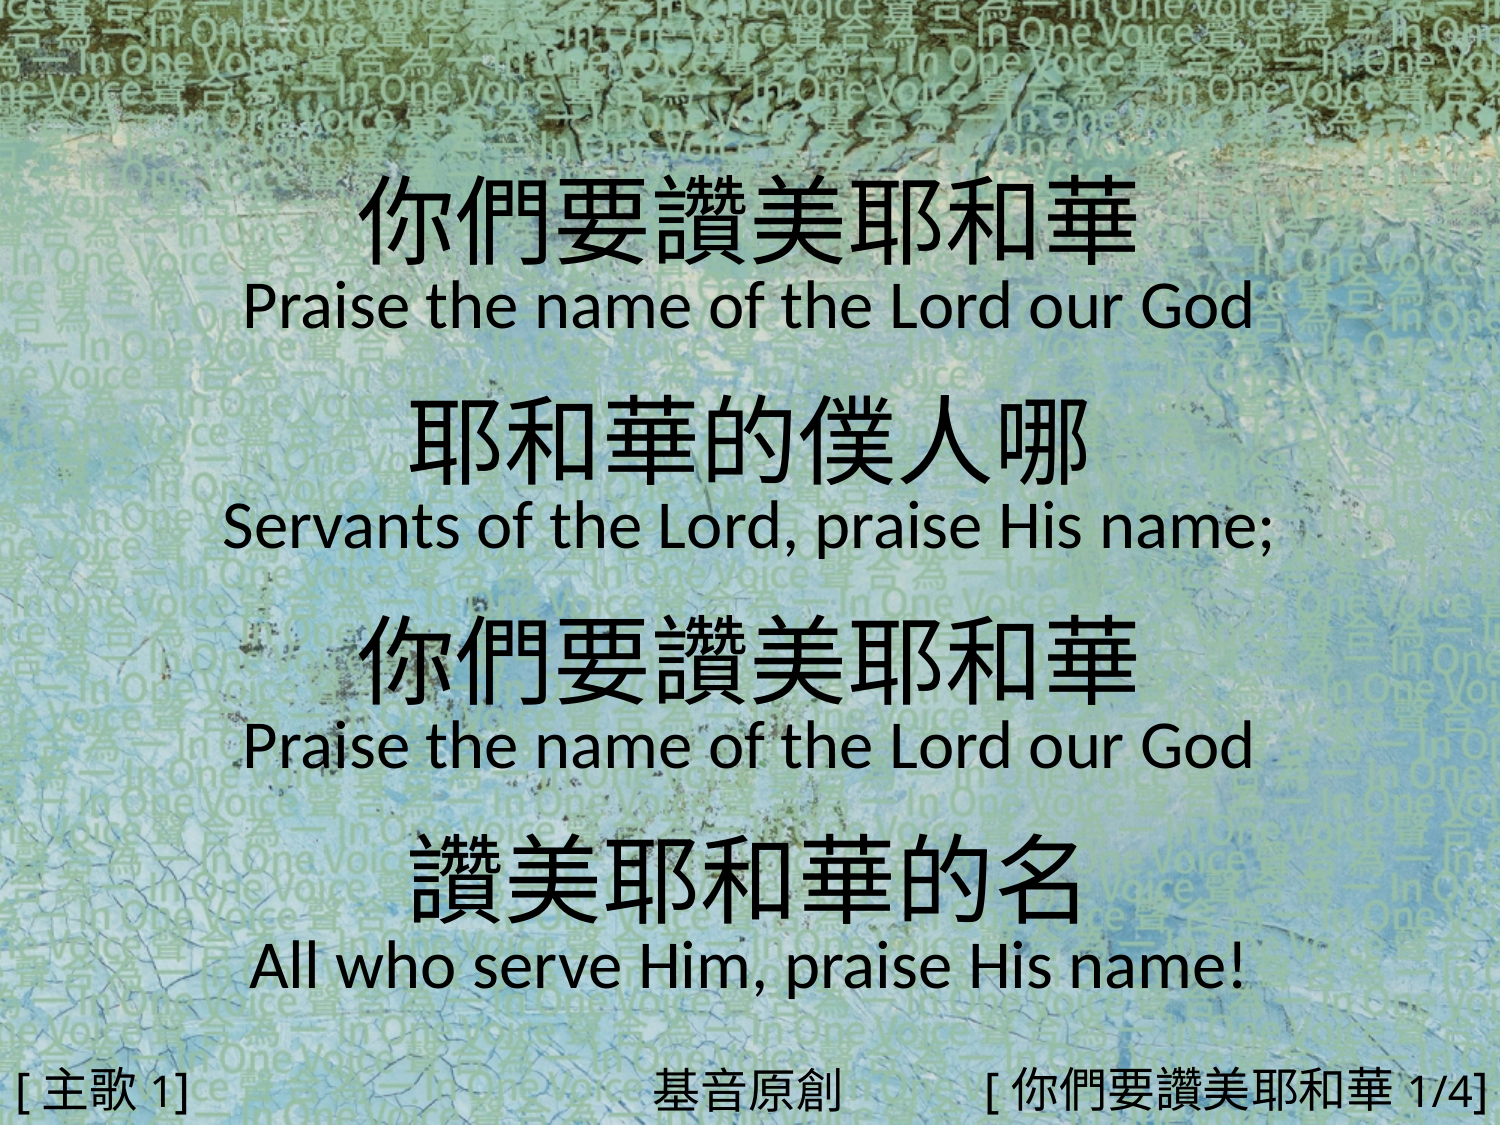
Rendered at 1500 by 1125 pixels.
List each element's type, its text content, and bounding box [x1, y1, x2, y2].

text_box 你們要讚美耶和華 Praise the name of the Lord our God 耶和華的僕人哪 Servants of the Lord, praise His name; 你們要讚美耶和華 Praise the name of the Lord our God 讚美耶和華的名 All who serve Him, praise His name! [0, 174, 1500, 938]
text_box 基音原創 [0, 1053, 1498, 1125]
picture [0, 0, 1500, 174]
picture [0, 938, 1500, 1053]
text_box [你們要讚美耶和華1/4] [933, 1052, 1500, 1125]
